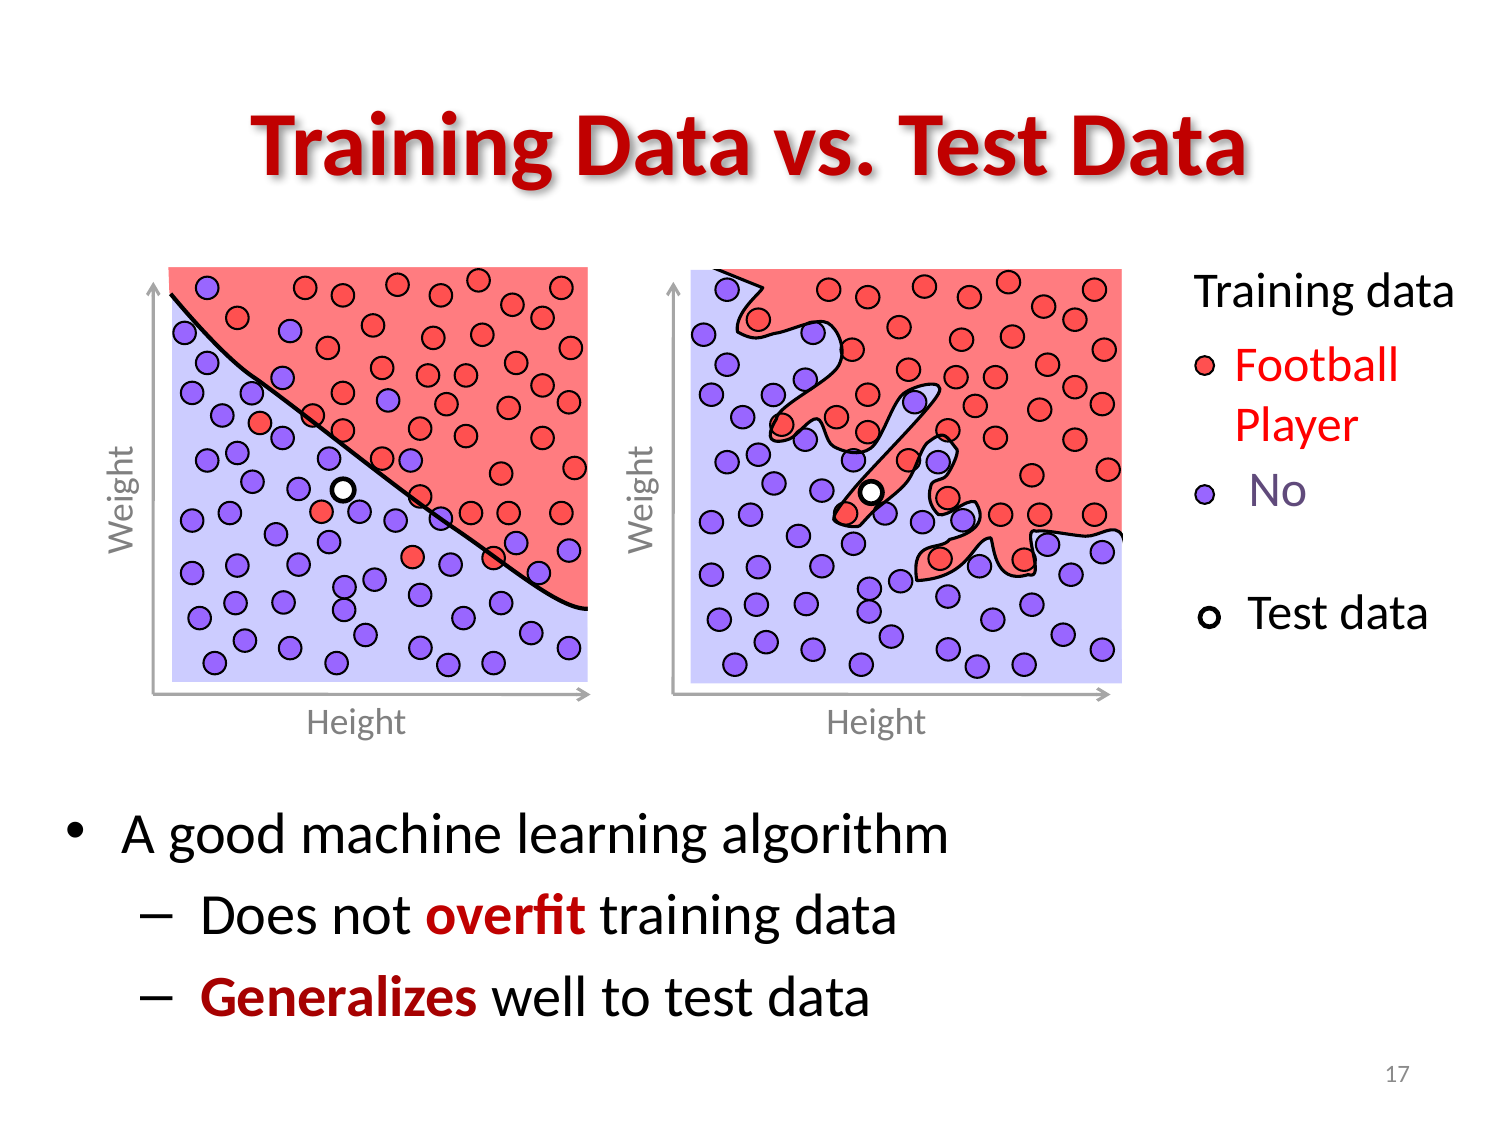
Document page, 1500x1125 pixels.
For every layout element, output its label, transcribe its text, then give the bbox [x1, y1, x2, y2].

slide_number 17 [1074, 1042, 1425, 1103]
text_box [87, 206, 1476, 751]
title Training Data vs. Test Data [75, 45, 1425, 233]
list A good machine learning algorithm Does not overfit training data Generalizes well to test data [50, 787, 1400, 1088]
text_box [607, 208, 1186, 751]
